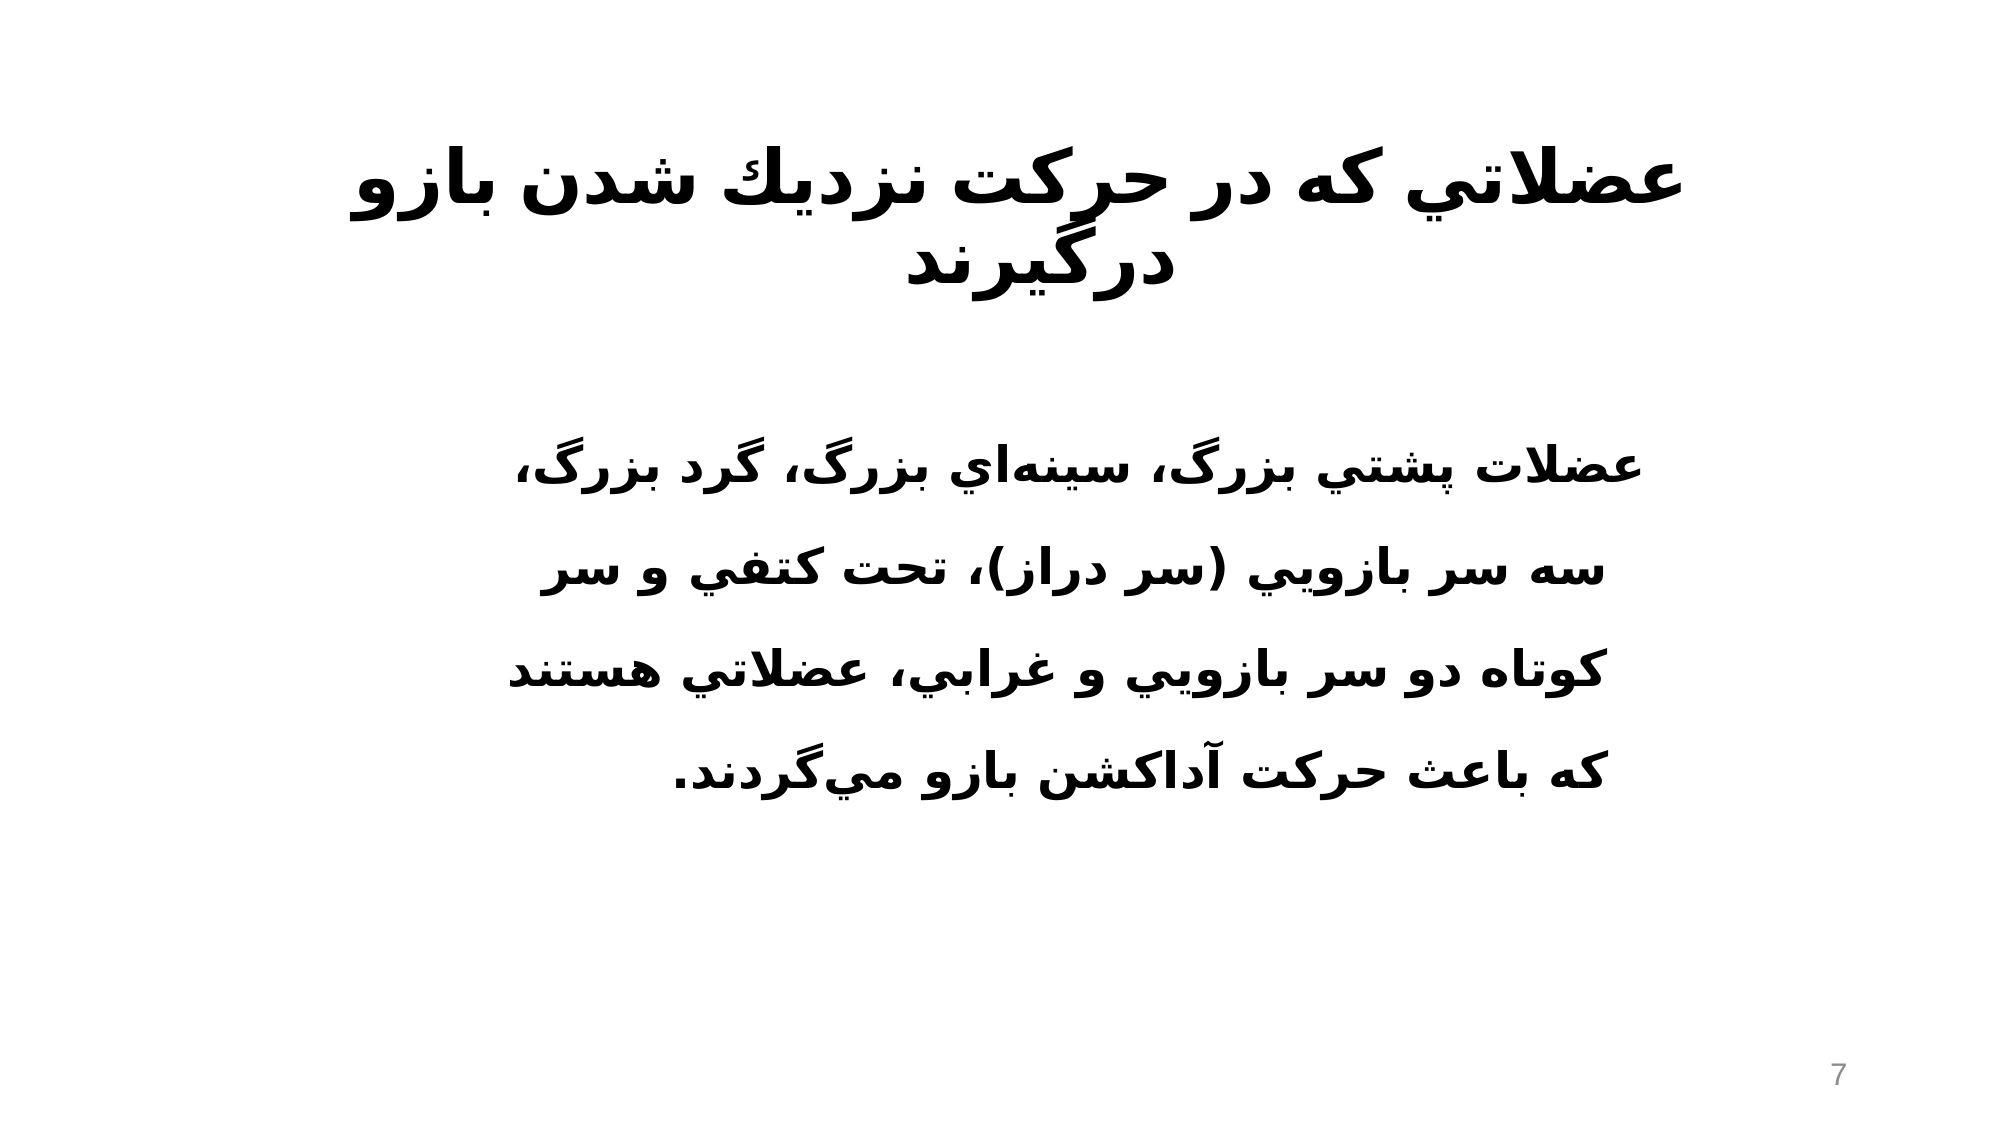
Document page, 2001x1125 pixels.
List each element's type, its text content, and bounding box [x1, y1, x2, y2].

slide_number 7 [1662, 1042, 1863, 1103]
list عضلات پشتي بزرگ، سينه‌اي بزرگ، گرد بزرگ، سه سر بازويي (سر دراز)، تحت كتفي و سر كوتاه دو سر بازويي و غرابي، عضلاتي هستند كه باعث حركت آداكشن بازو مي‌گردند. [468, 382, 1662, 1125]
title عضلاتي كه در حركت نزديك شدن بازو درگيرند ‎ [303, 125, 1741, 314]
